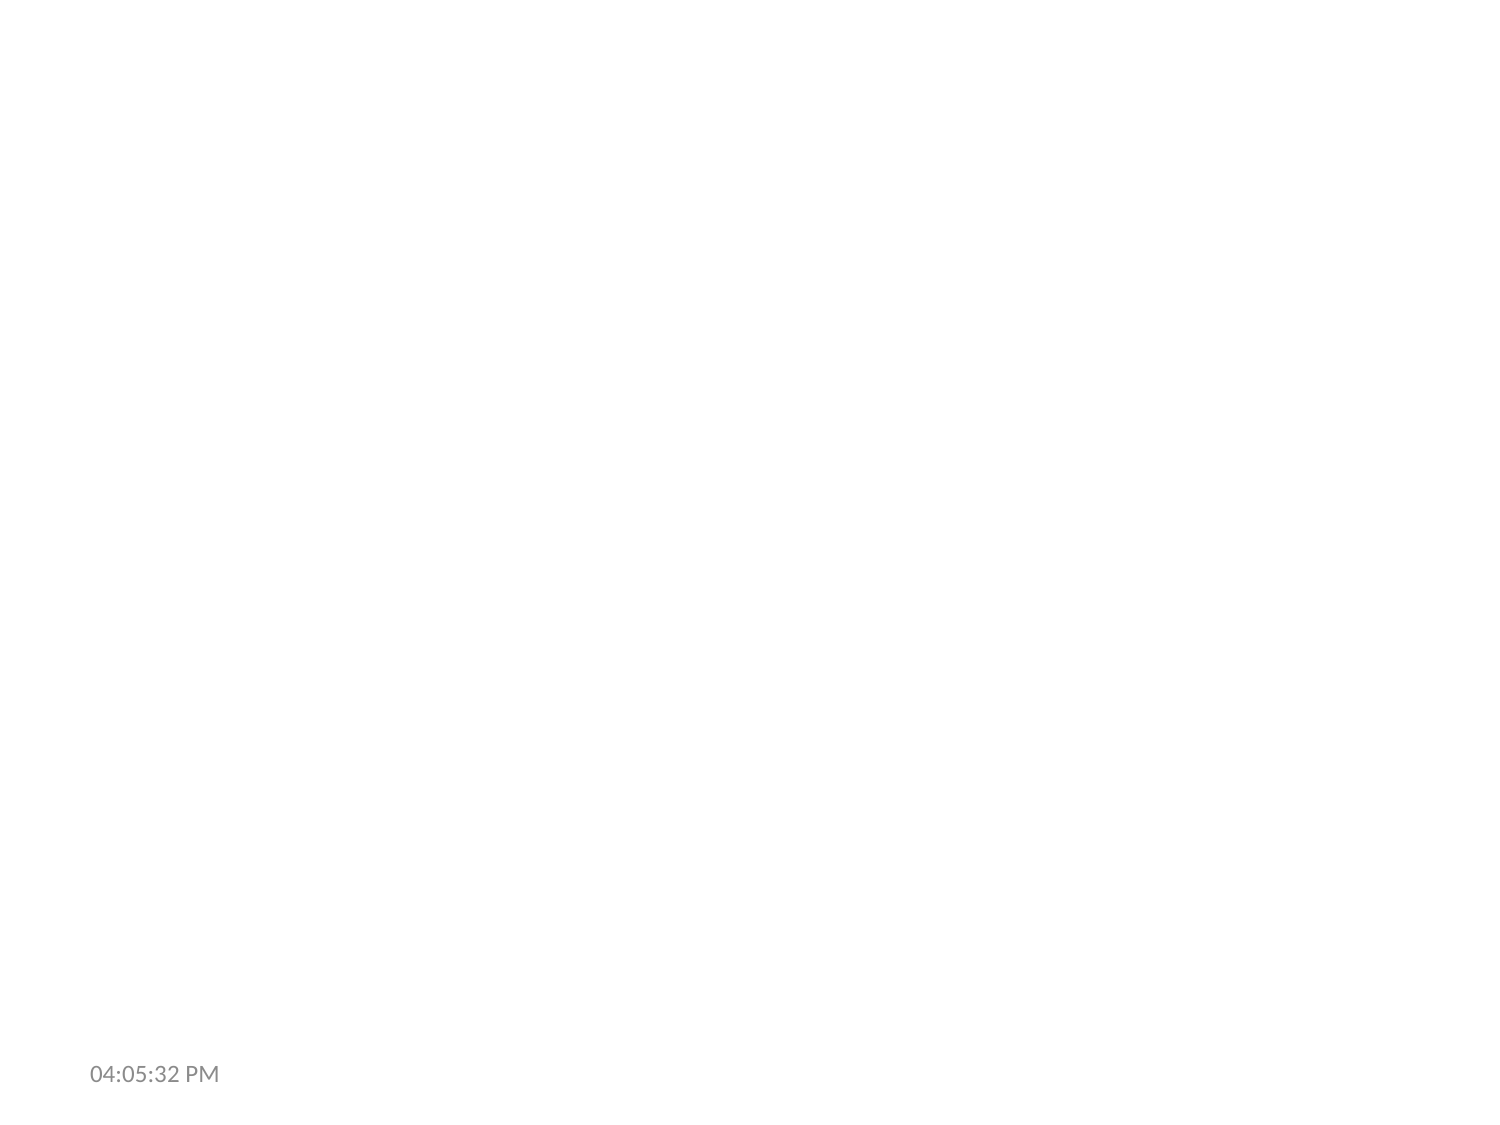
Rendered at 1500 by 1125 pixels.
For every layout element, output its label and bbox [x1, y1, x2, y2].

slide_number [75, 1042, 425, 1103]
